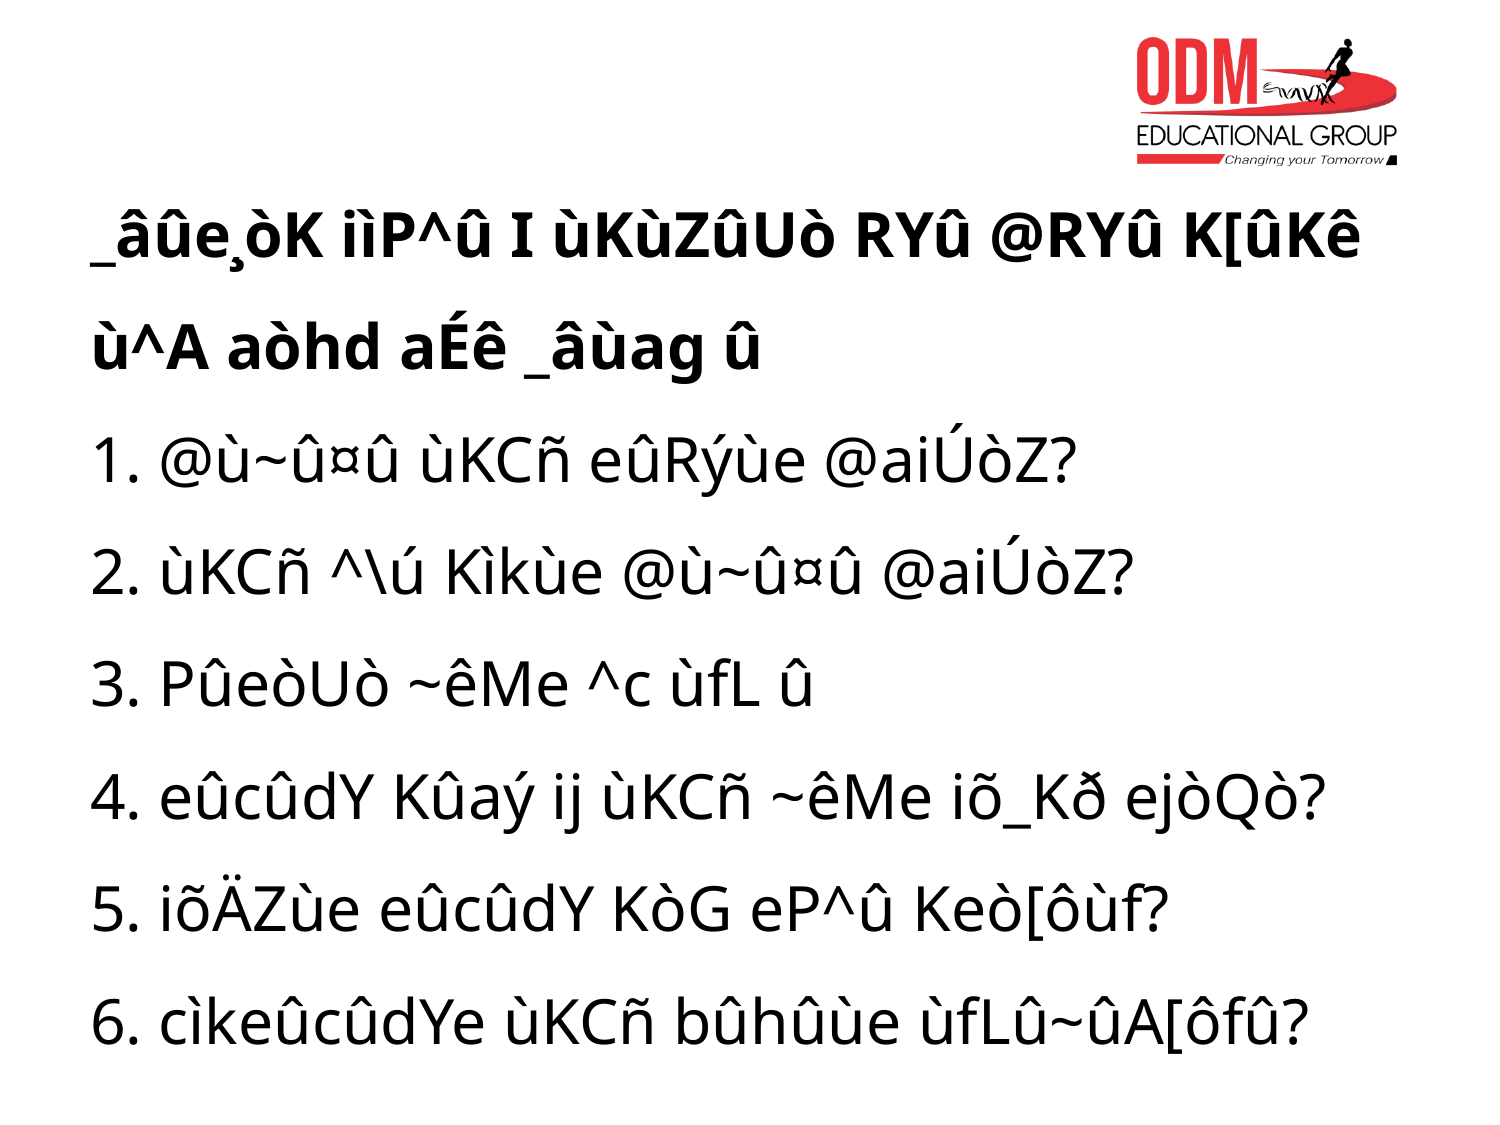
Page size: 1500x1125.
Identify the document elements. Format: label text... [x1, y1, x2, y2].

picture [1137, 37, 1397, 167]
title _âûe¸òK iìP^û I ùKùZûUò RYû @RYû K[ûKê ù^A aòhd aÉê _âùag û 1. @ù~û¤û ùKCñ eûRýùe @aiÚòZ? 2. ùKCñ ^\ú Kìkùe @ù~û¤û @aiÚòZ? 3. PûeòUò ~êMe ^c ùfL û 4. eûcûdY Kûaý ij ùKCñ ~êMe iõ_Kð ejòQò? 5. iõÄZùe eûcûdY KòG eP^û Keò[ôùf? 6. cìkeûcûdYe ùKCñ bûhûùe ùfLû~ûA[ôfû? [75, 149, 1425, 968]
